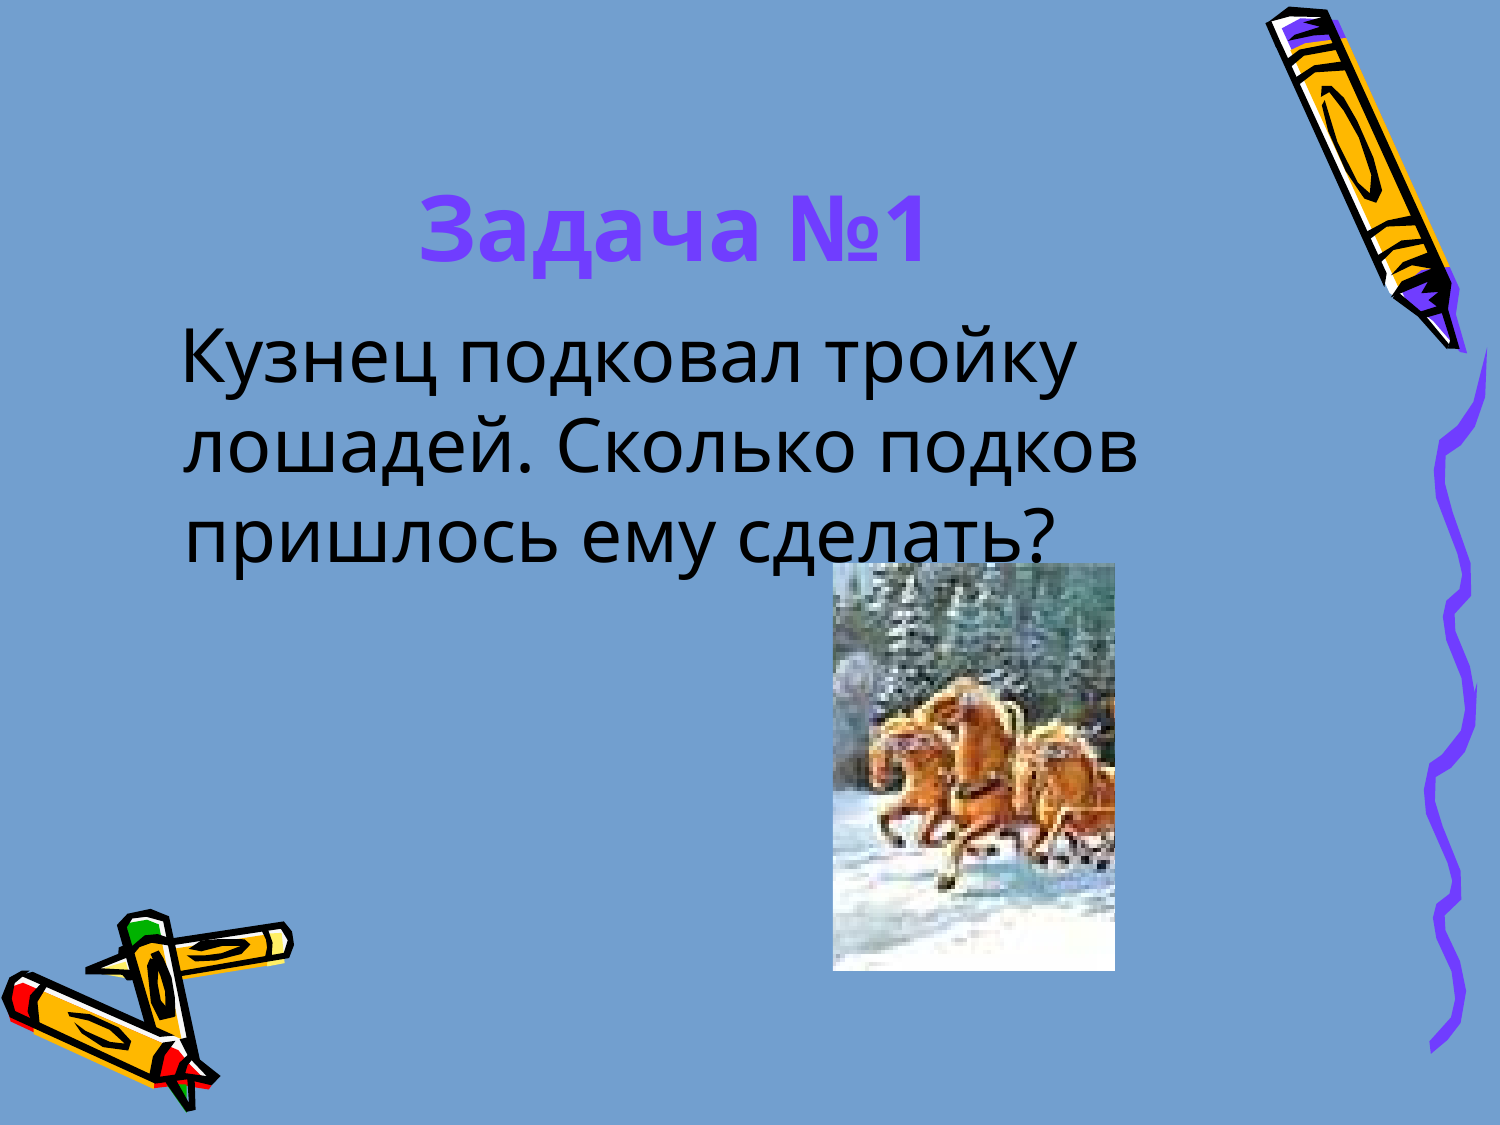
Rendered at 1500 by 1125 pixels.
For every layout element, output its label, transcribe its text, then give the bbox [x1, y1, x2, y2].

title Задача №1 [112, 24, 1240, 288]
list Кузнец подковал тройку лошадей. Сколько подков пришлось ему сделать? [112, 299, 1460, 901]
picture [832, 562, 1115, 971]
